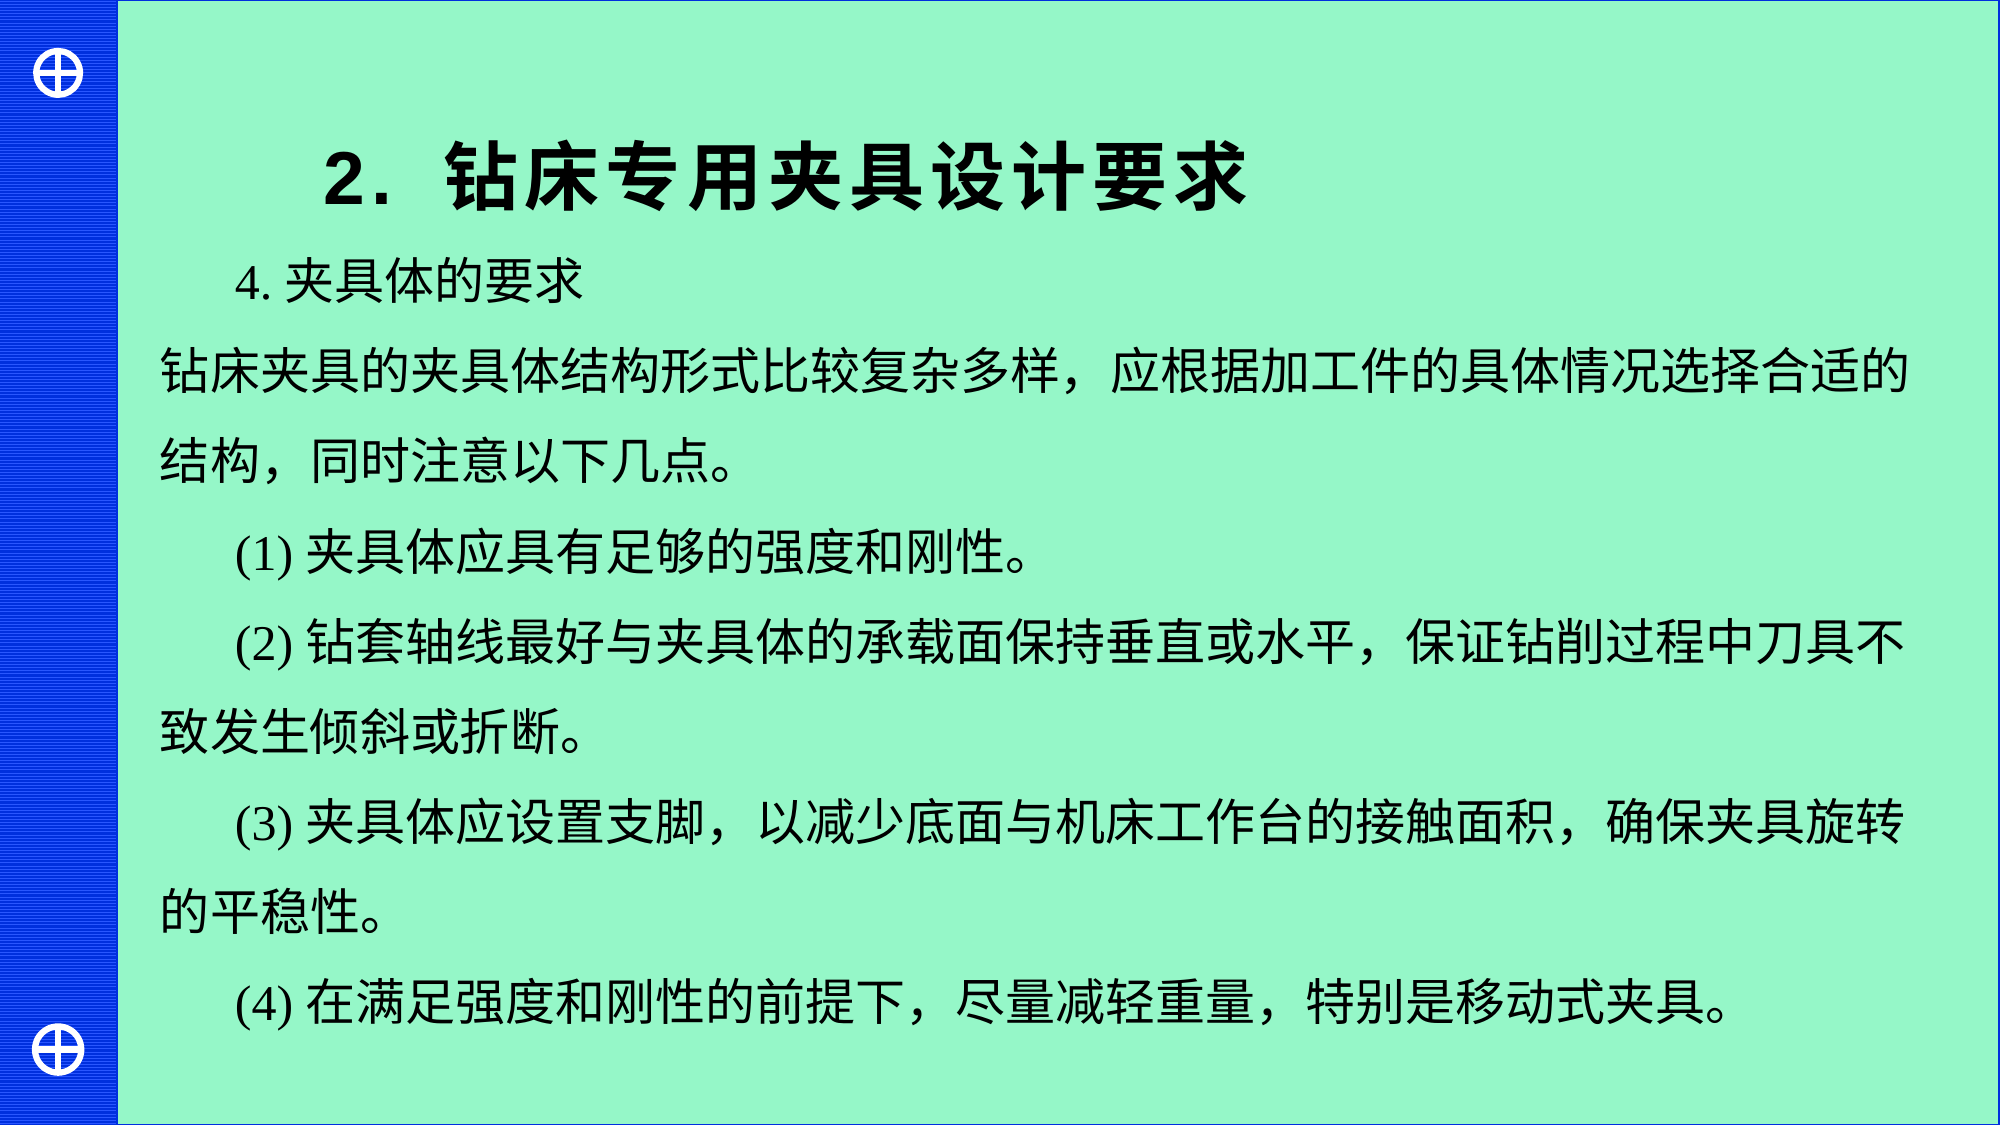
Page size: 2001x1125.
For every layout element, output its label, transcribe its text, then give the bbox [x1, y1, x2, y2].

text_box 4.夹具体的要求 钻床夹具的夹具体结构形式比较复杂多样，应根据加工件的具体情况选择合适的结构，同时注意以下几点。 (1)夹具体应具有足够的强度和刚性。 (2)钻套轴线最好与夹具体的承载面保持垂直或水平，保证钻削过程中刀具不致发生倾斜或折断。 (3)夹具体应设置支脚，以减少底面与机床工作台的接触面积，确保夹具旋转的平稳性。 (4)在满足强度和刚性的前提下，尽量减轻重量，特别是移动式夹具。 [145, 212, 1936, 1038]
text_box 2. 钻床专用夹具设计要求 [173, 106, 1462, 212]
